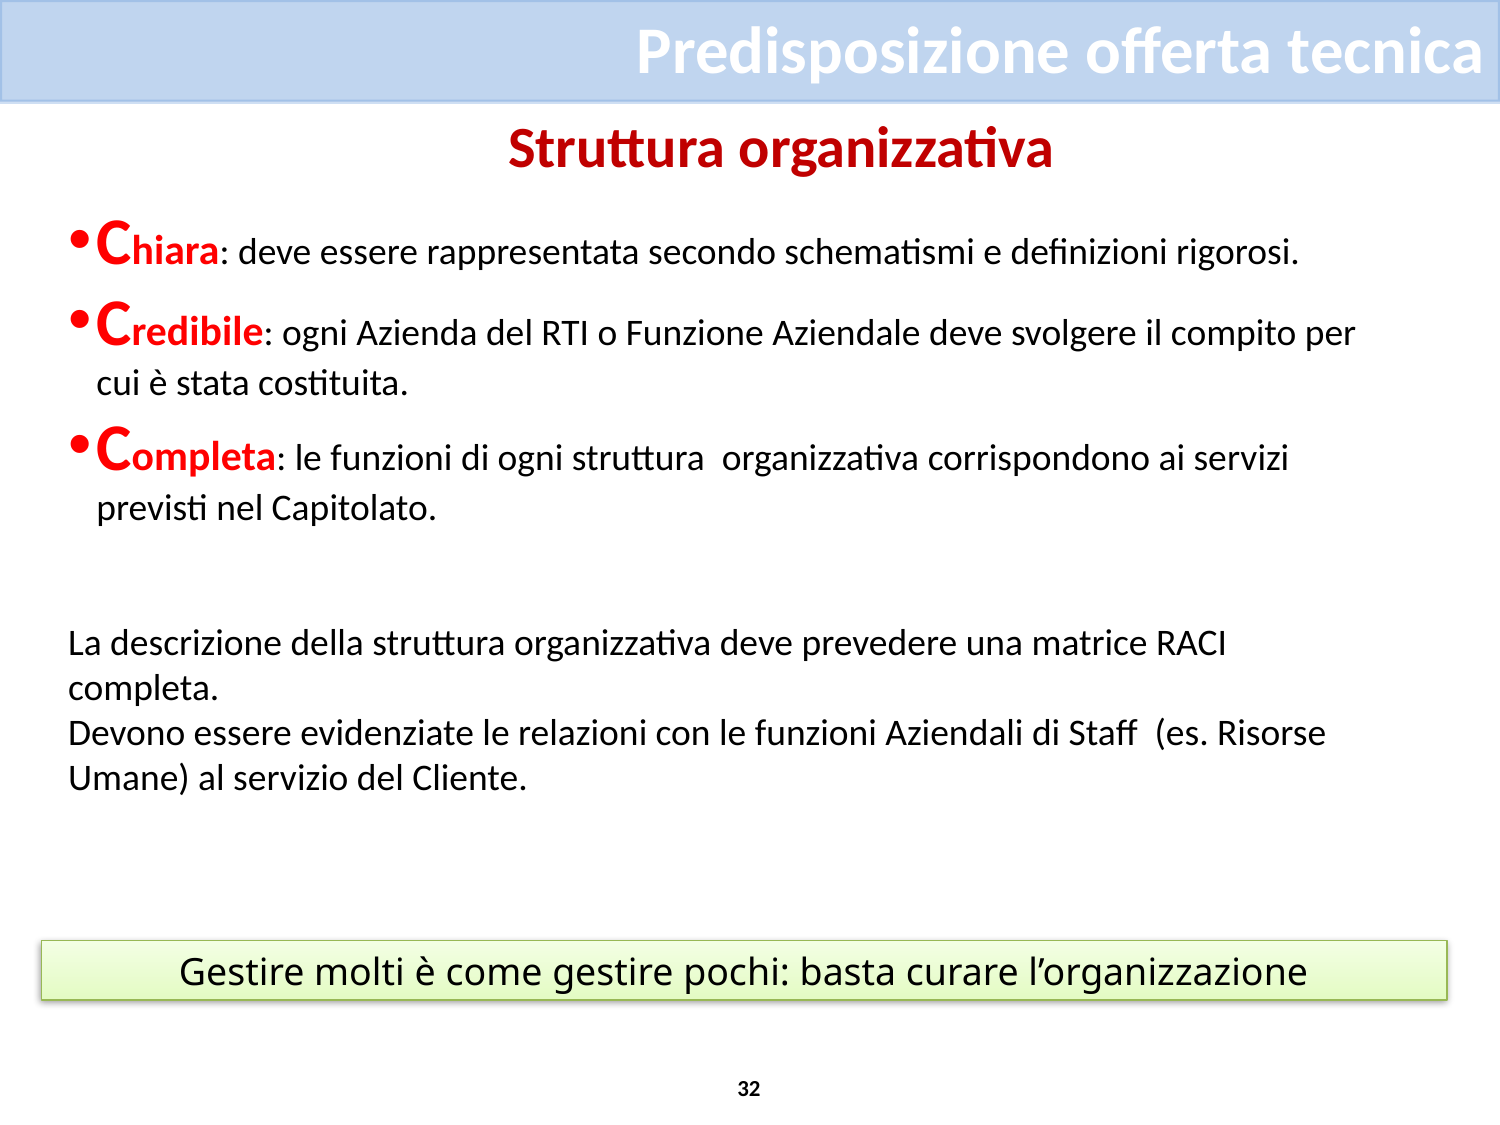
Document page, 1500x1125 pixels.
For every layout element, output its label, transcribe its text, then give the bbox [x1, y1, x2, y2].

text_box Struttura organizzativa [0, 101, 1500, 185]
text_box Chiara: deve essere rappresentata secondo schematismi e definizioni rigorosi. Credibile: ogni Azienda del RTI o Funzione Aziendale deve svolgere il compito per cui è stata costituita. Completa: le funzioni di ogni struttura organizzativa corrispondono ai servizi previsti nel Capitolato. La descrizione della struttura organizzativa deve prevedere una matrice RACI completa. Devono essere evidenziate le relazioni con le funzioni Aziendali di Staff (es. Risorse Umane) al servizio del Cliente. [53, 190, 1400, 806]
text_box Gestire molti è come gestire pochi: basta curare l’organizzazione [41, 940, 1448, 1001]
text_box 32 [573, 1057, 924, 1118]
text_box Predisposizione offerta tecnica [560, 0, 1500, 95]
